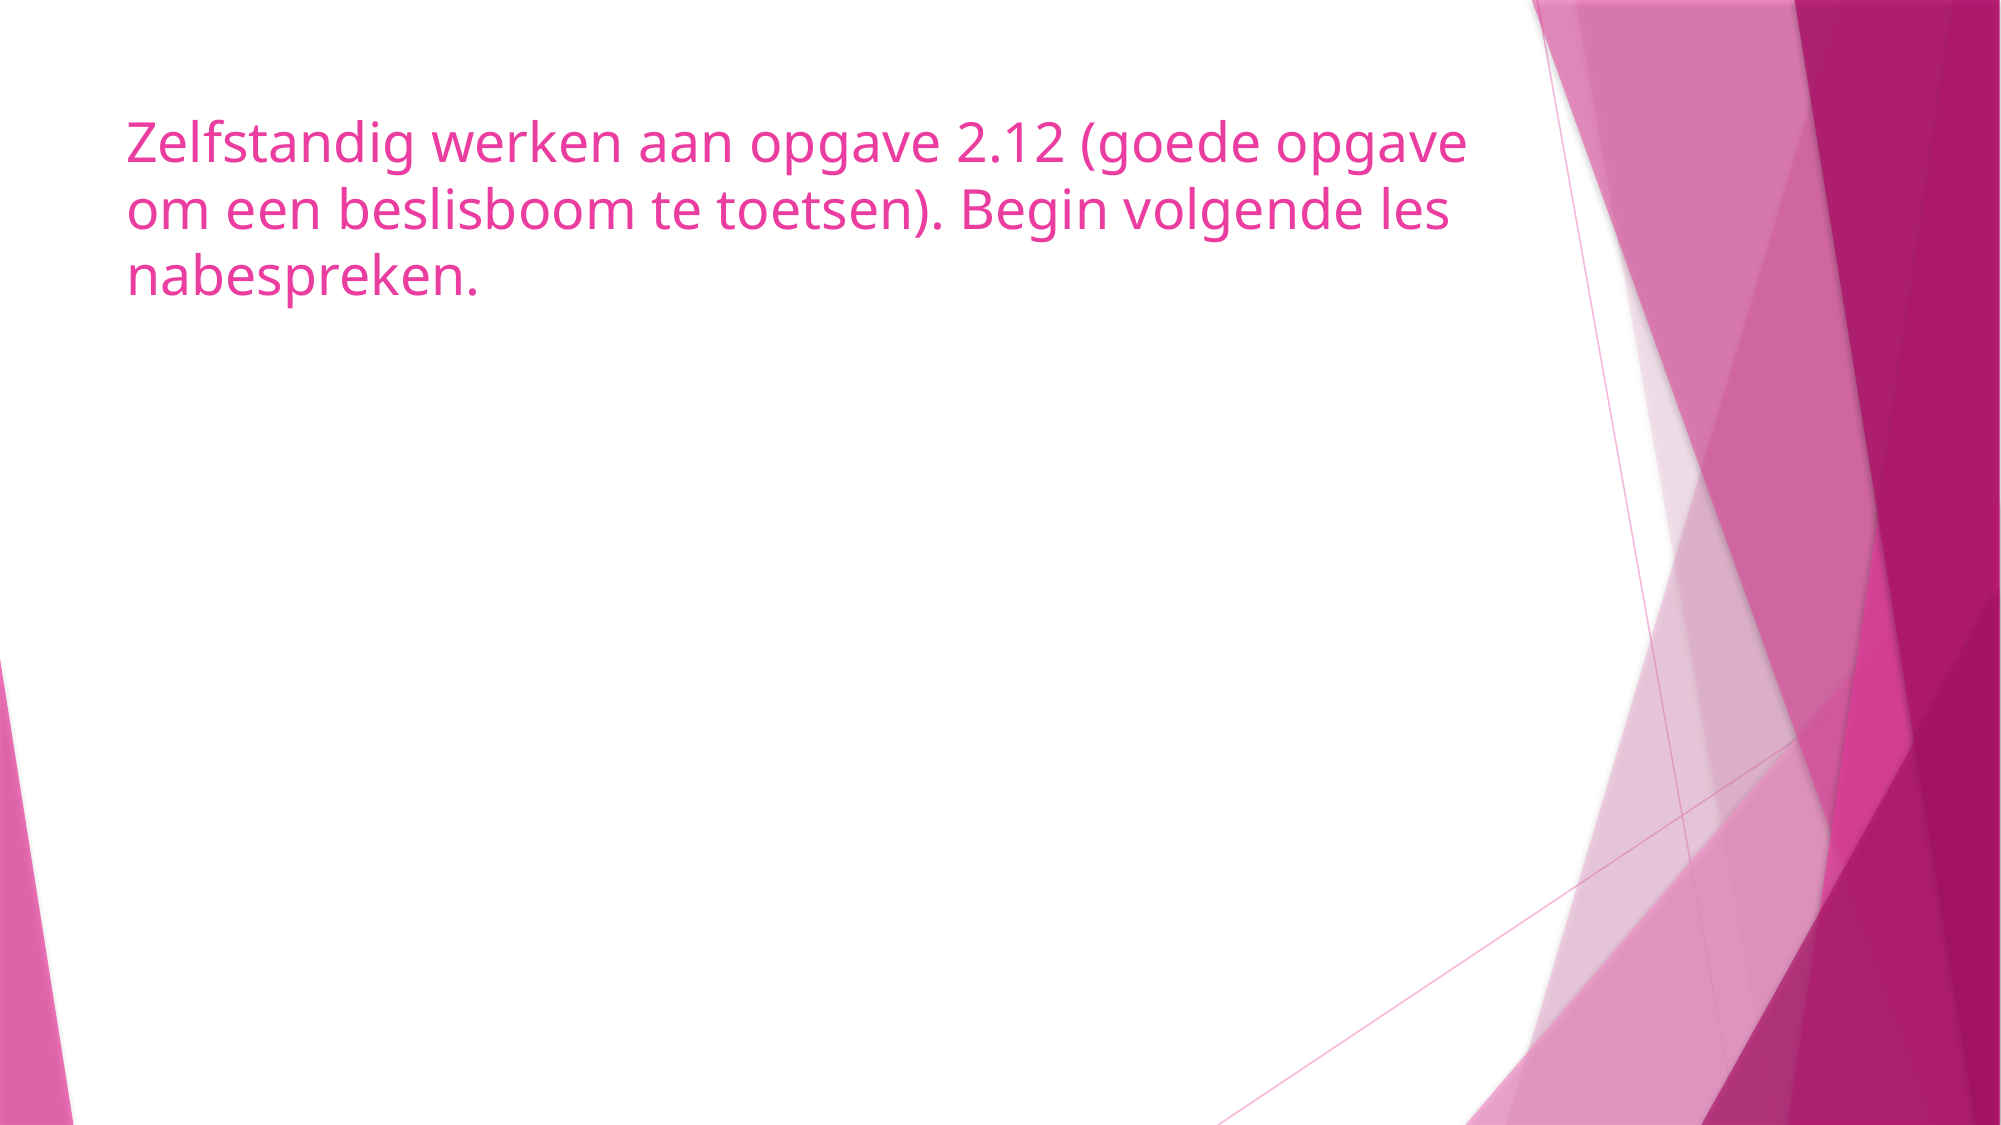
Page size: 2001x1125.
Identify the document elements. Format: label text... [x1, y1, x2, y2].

title Zelfstandig werken aan opgave 2.12 (goede opgave om een beslisboom te toetsen). Begin volgende les nabespreken. [111, 99, 1522, 317]
